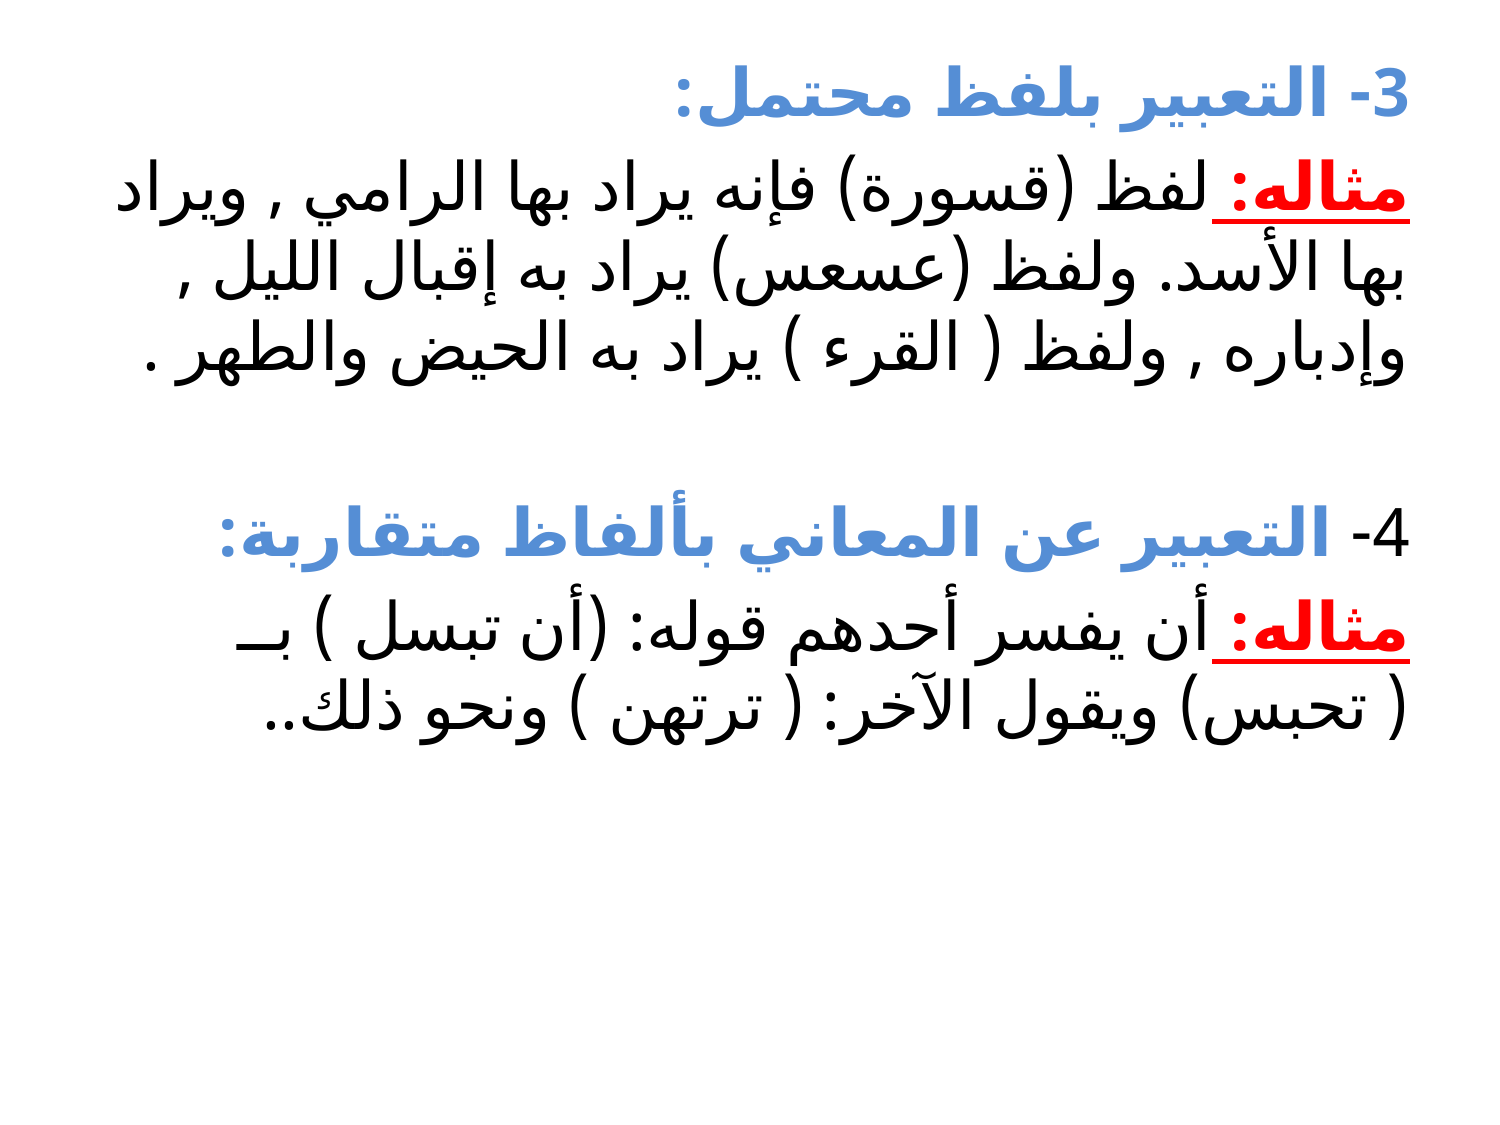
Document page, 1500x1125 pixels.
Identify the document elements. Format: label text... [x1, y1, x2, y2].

list 3- التعبير بلفظ محتمل: مثاله: لفظ (قسورة) فإنه يراد بها الرامي , ويراد بها الأسد. ولفظ (عسعس) يراد به إقبال الليل , وإدباره , ولفظ ( القرء ) يراد به الحيض والطهر . 4- التعبير عن المعاني بألفاظ متقاربة: مثاله: أن يفسر أحدهم قوله: (أن تبسل ) بــ ( تحبس) ويقول الآخر: ( ترتهن ) ونحو ذلك.. [75, 42, 1425, 1005]
